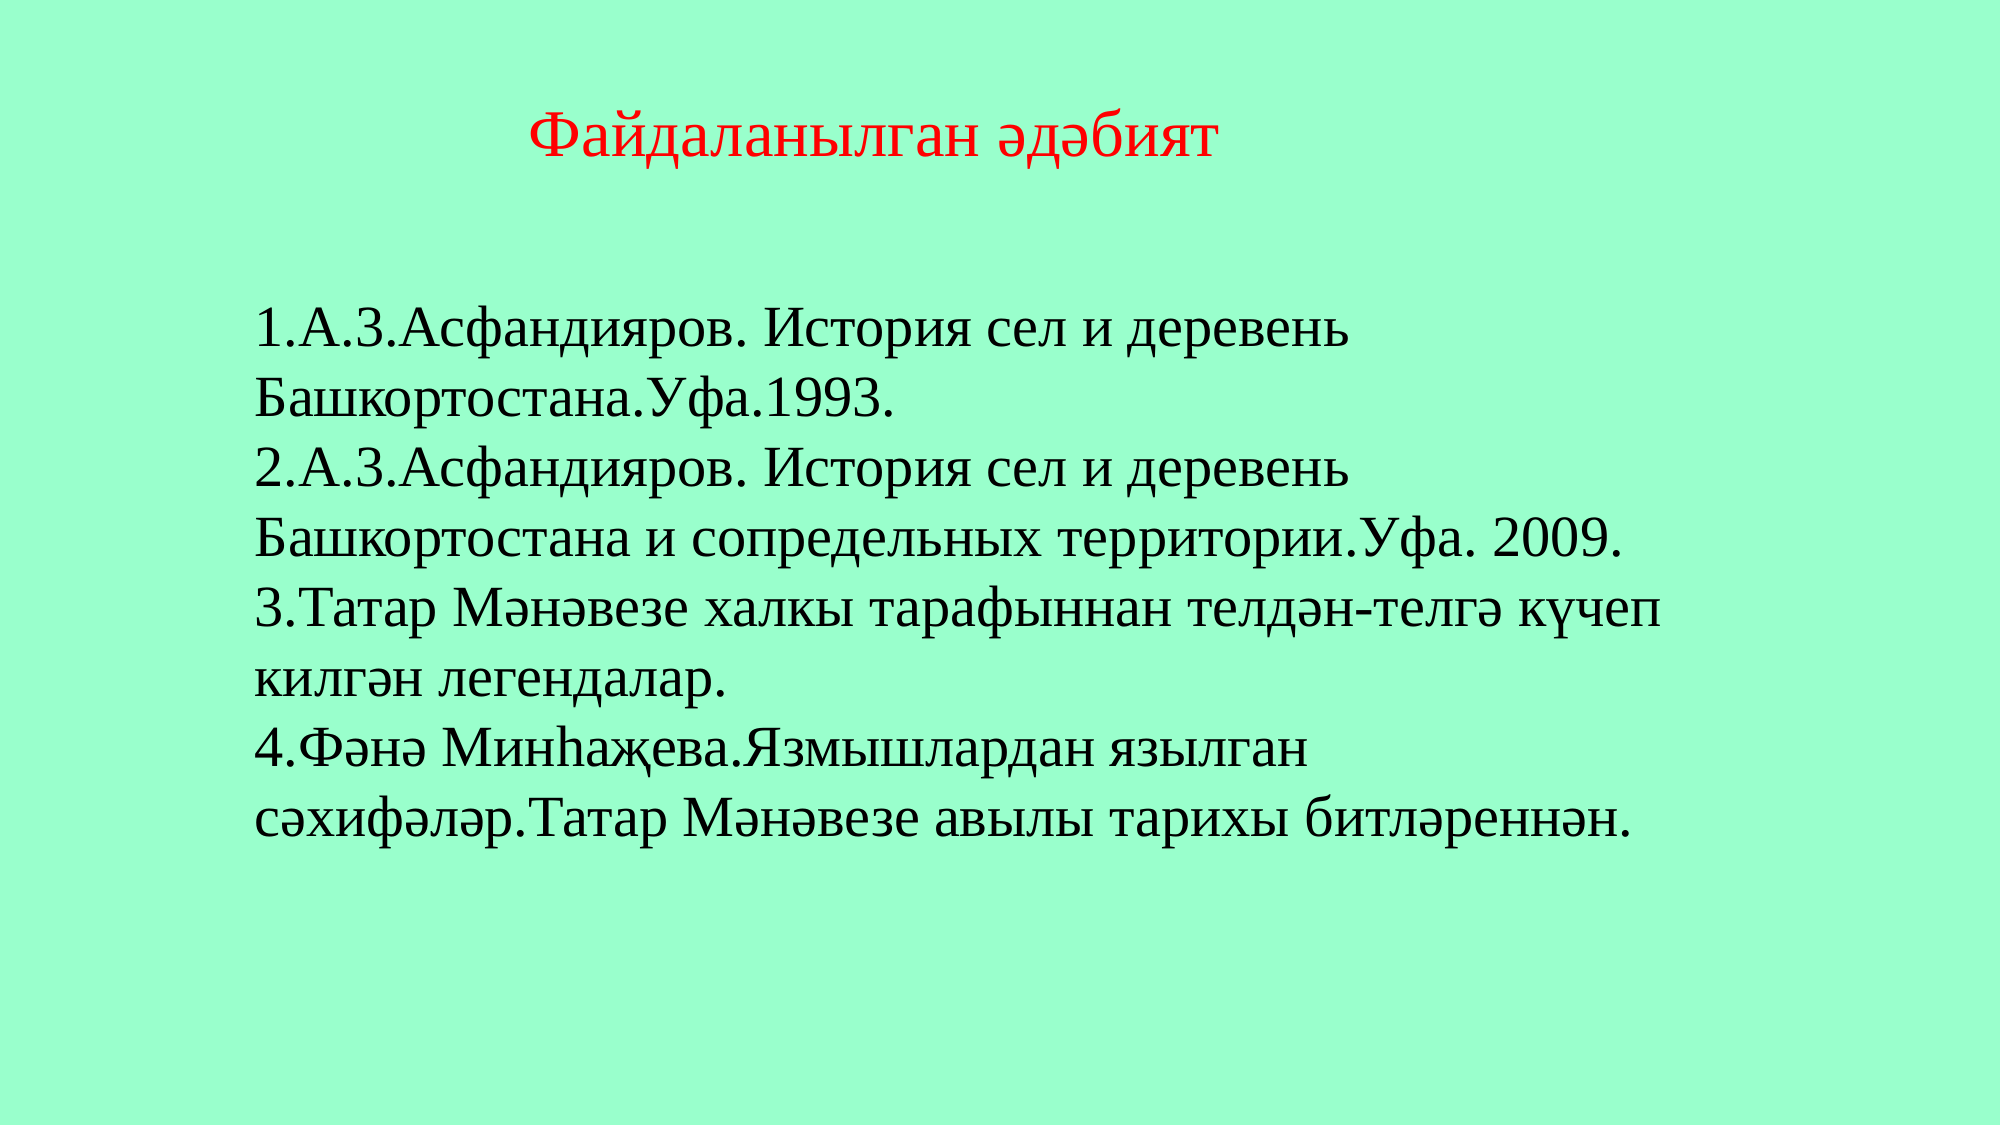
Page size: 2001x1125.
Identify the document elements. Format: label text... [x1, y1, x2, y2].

text_box Файдаланылган әдәбият [363, 82, 1430, 178]
text_box 1.А.3.Асфандияров. История сел и деревень Башкортостана.Уфа.1993. 2.А.3.Асфандияров. История сел и деревень Башкортостана и сопредельных территории.Уфа. 2009. 3.Татар Мәнәвезе халкы тарафыннан телдән-телгә күчеп килгән легендалар. 4.Фәнә Минhаҗева.Язмышлардан язылган сәхифәләр.Татар Мәнәвезе авылы тарихы битләреннән. [240, 281, 1700, 856]
